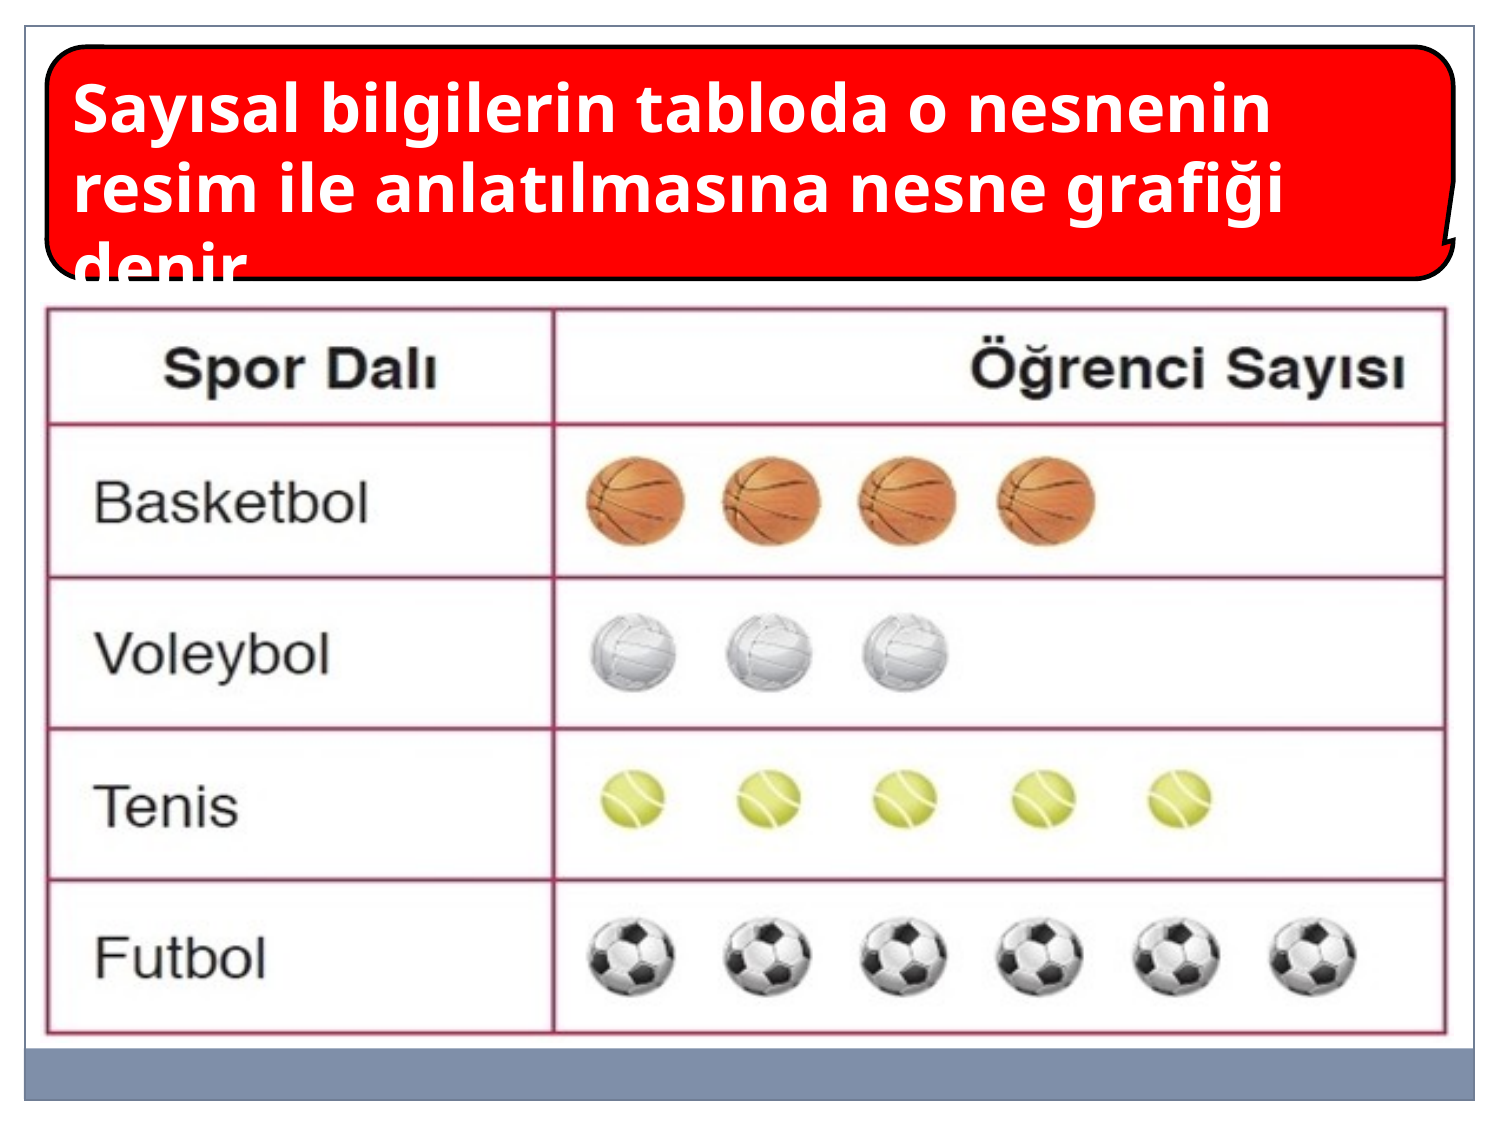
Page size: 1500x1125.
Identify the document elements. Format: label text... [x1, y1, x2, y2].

picture [40, 302, 1454, 1044]
text_box Sayısal bilgilerin tabloda o nesnenin resim ile anlatılmasına nesne grafiği denir. [46, 46, 1454, 279]
